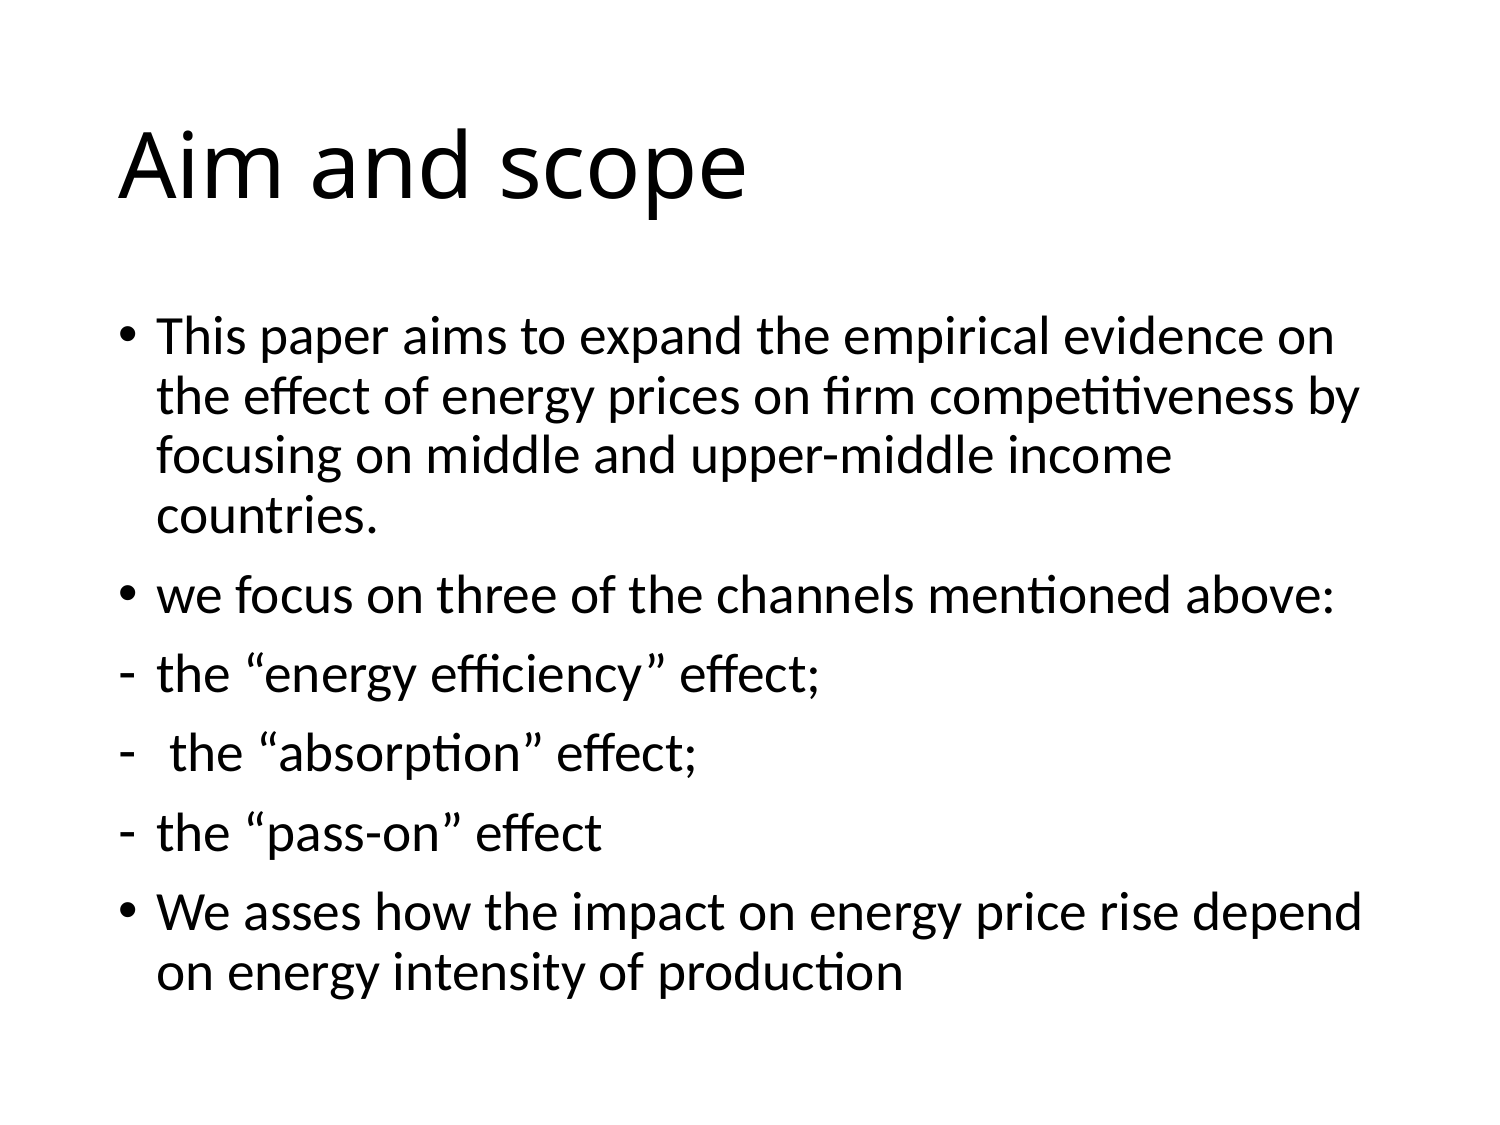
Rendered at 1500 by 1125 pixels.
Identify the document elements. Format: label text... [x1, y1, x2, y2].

list This paper aims to expand the empirical evidence on the effect of energy prices on firm competitiveness by focusing on middle and upper-middle income countries. we focus on three of the channels mentioned above: the “energy efficiency” effect; the “absorption” effect; the “pass-on” effect We asses how the impact on energy price rise depend on energy intensity of production [103, 299, 1397, 1014]
title Aim and scope [103, 59, 1397, 278]
